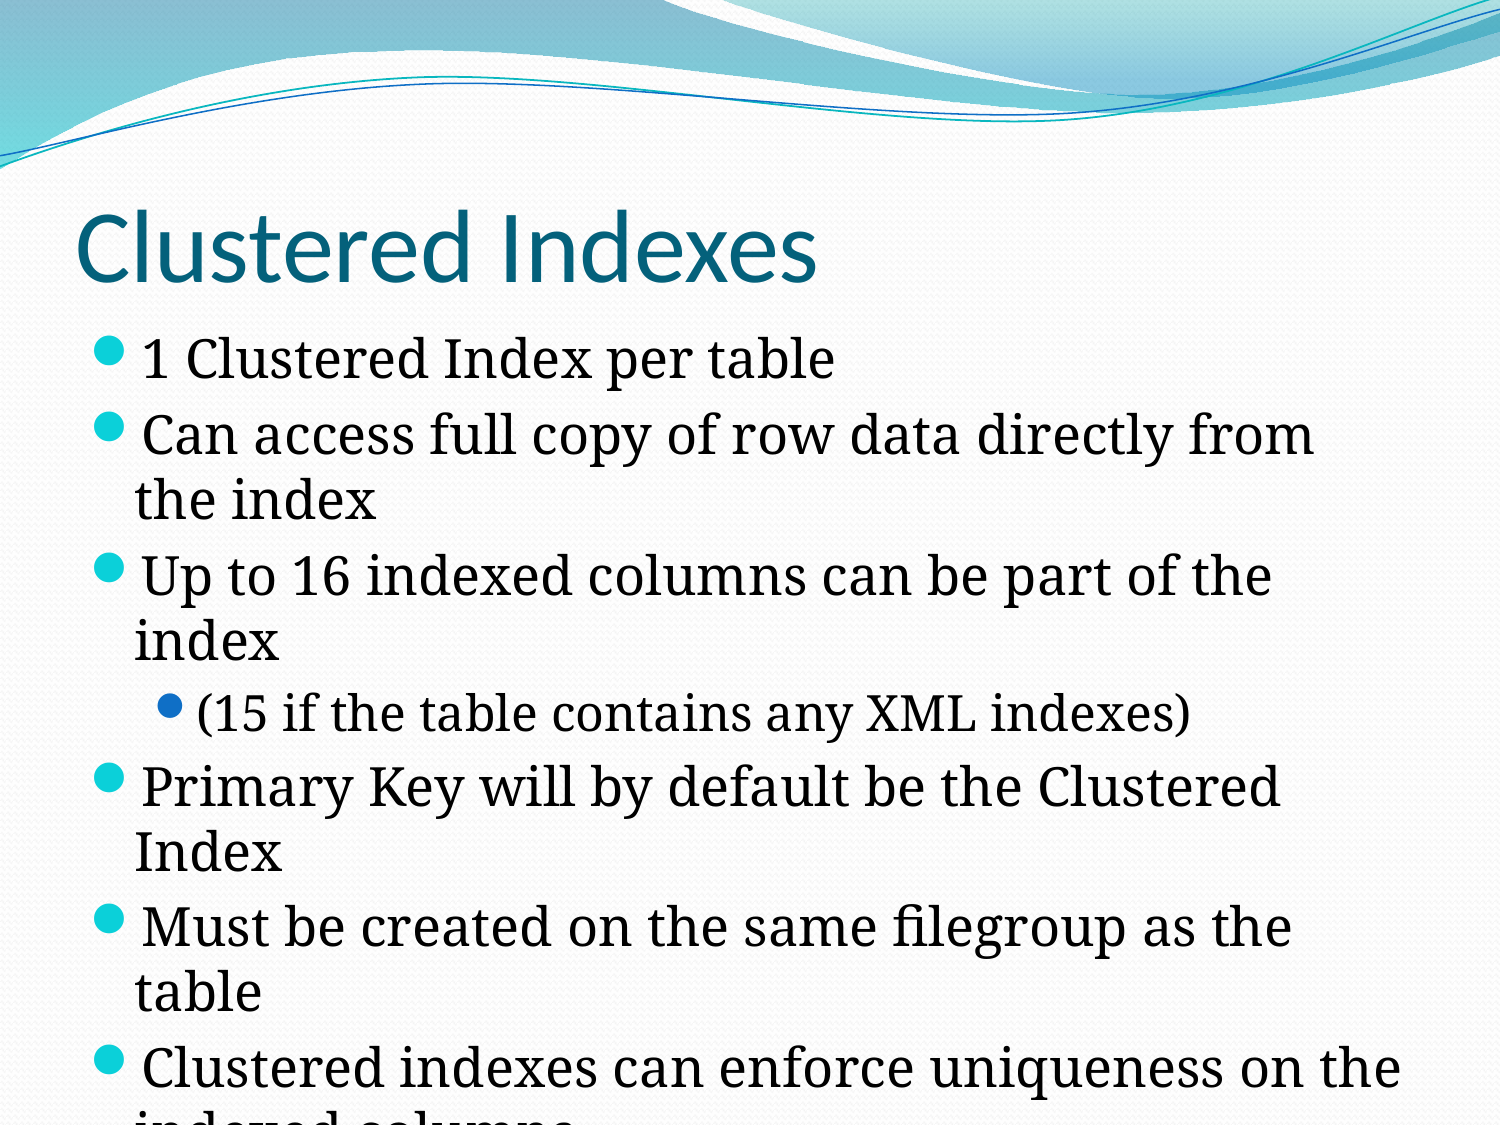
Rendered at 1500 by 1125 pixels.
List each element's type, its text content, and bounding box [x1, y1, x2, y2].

title Clustered Indexes [75, 115, 1425, 303]
list 1 Clustered Index per table Can access full copy of row data directly from the index Up to 16 indexed columns can be part of the index (15 if the table contains any XML indexes) Primary Key will by default be the Clustered Index Must be created on the same filegroup as the table Clustered indexes can enforce uniqueness on the indexed columns [75, 317, 1425, 1038]
